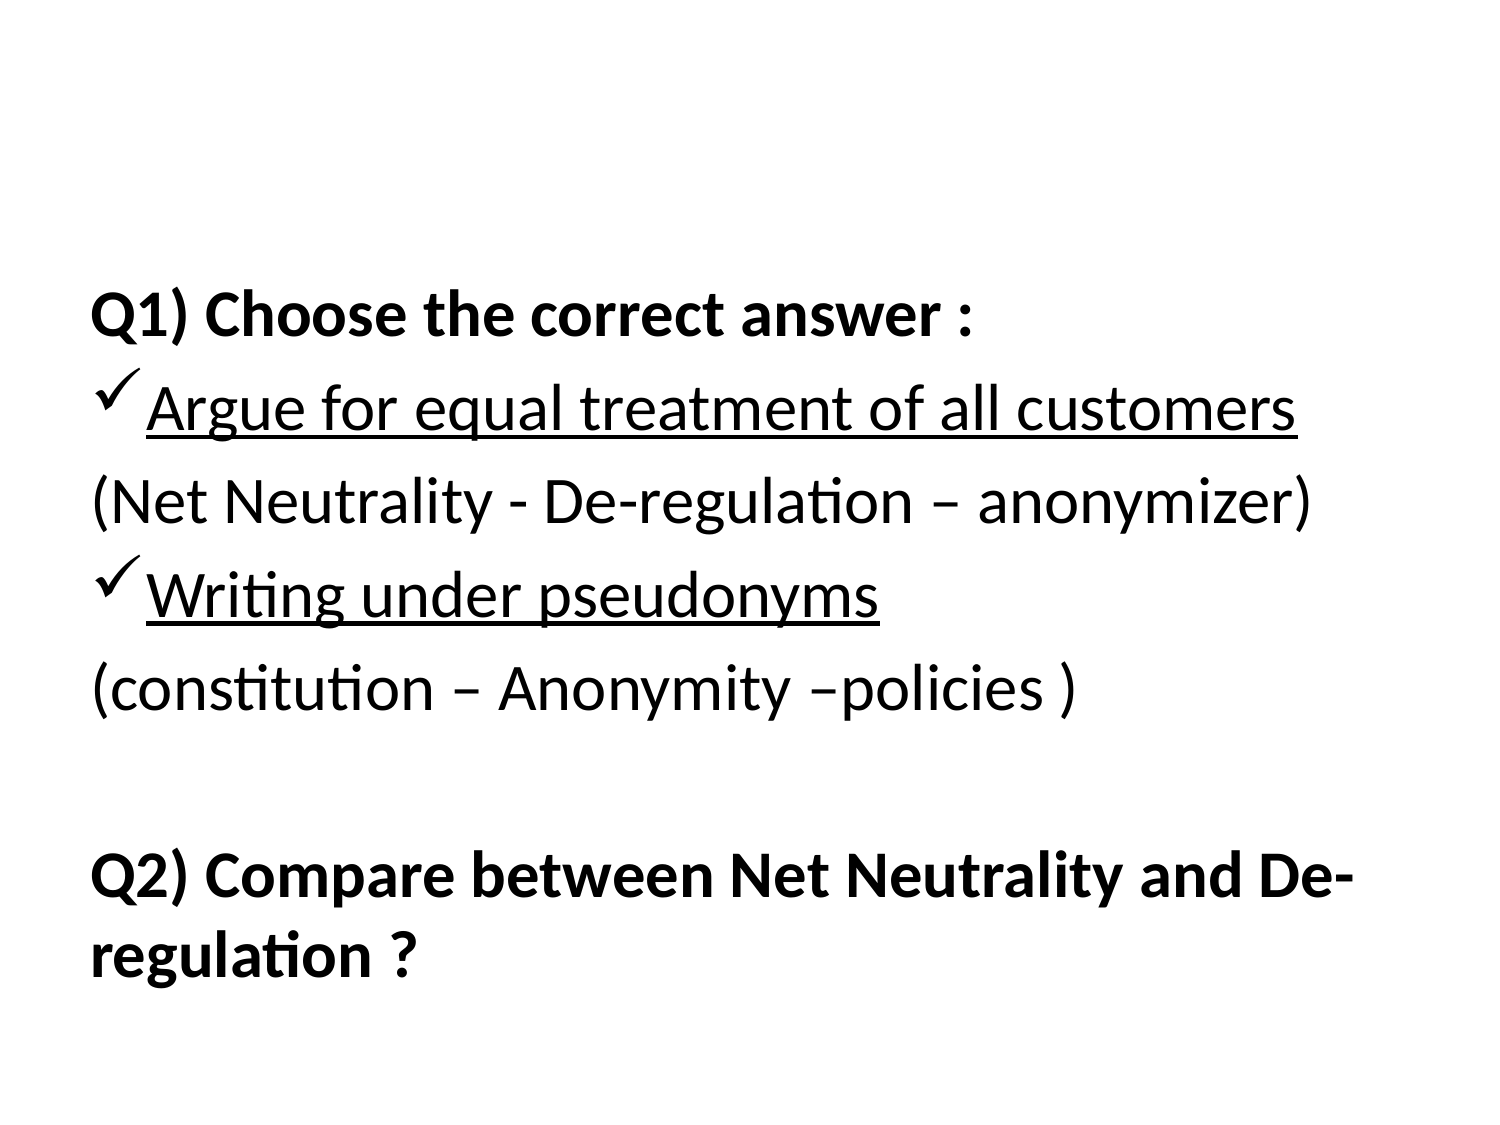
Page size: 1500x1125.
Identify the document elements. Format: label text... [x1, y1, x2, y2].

list Q1) Choose the correct answer : Argue for equal treatment of all customers (Net Neutrality - De-regulation – anonymizer) Writing under pseudonyms (constitution – Anonymity –policies ) Q2) Compare between Net Neutrality and De-regulation ? [75, 262, 1425, 1005]
